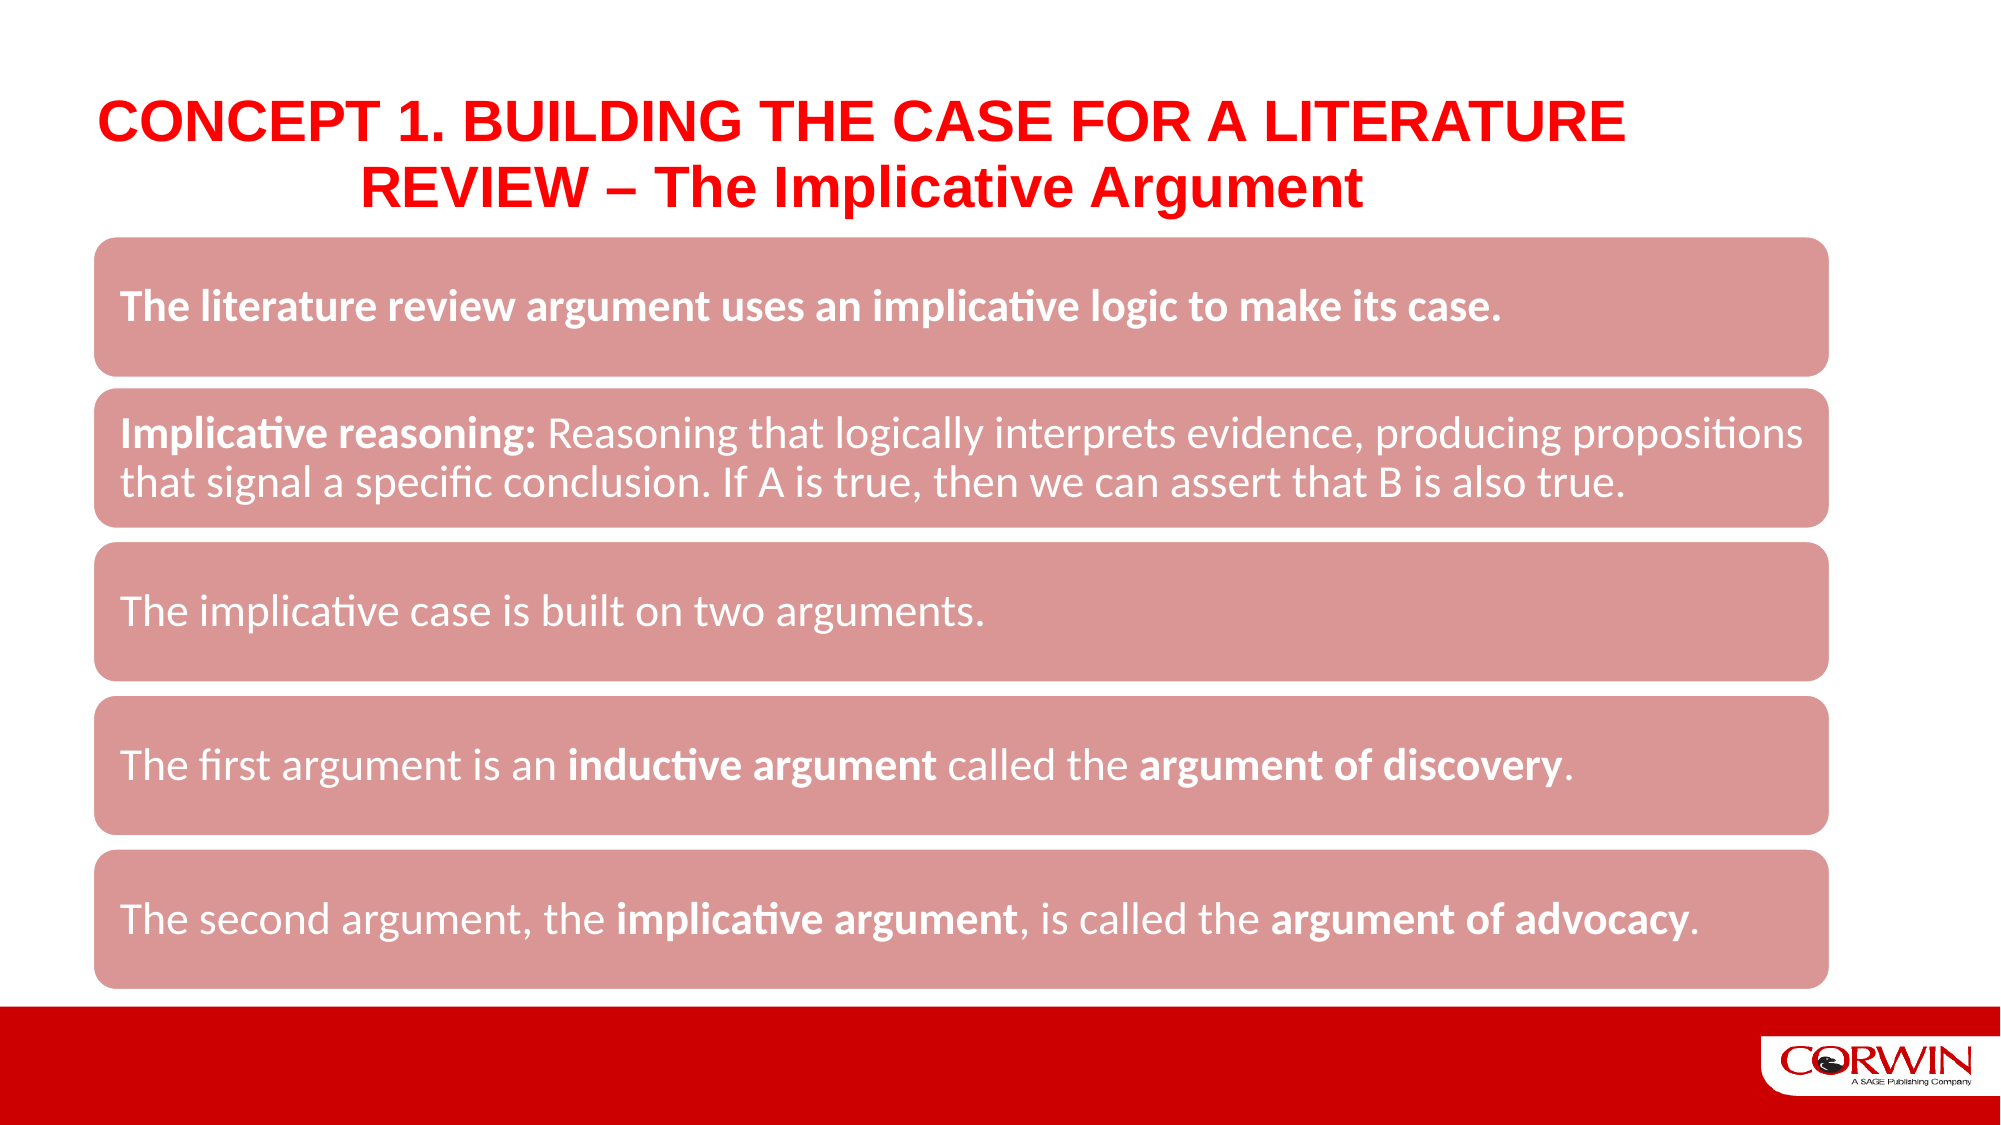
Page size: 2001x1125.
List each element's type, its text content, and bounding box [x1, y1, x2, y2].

title CONCEPT 1. BUILDING THE CASE FOR A LITERATURE REVIEW – The Implicative Argument [0, 59, 1725, 249]
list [91, 223, 1832, 1001]
picture [0, 0, 2001, 1125]
